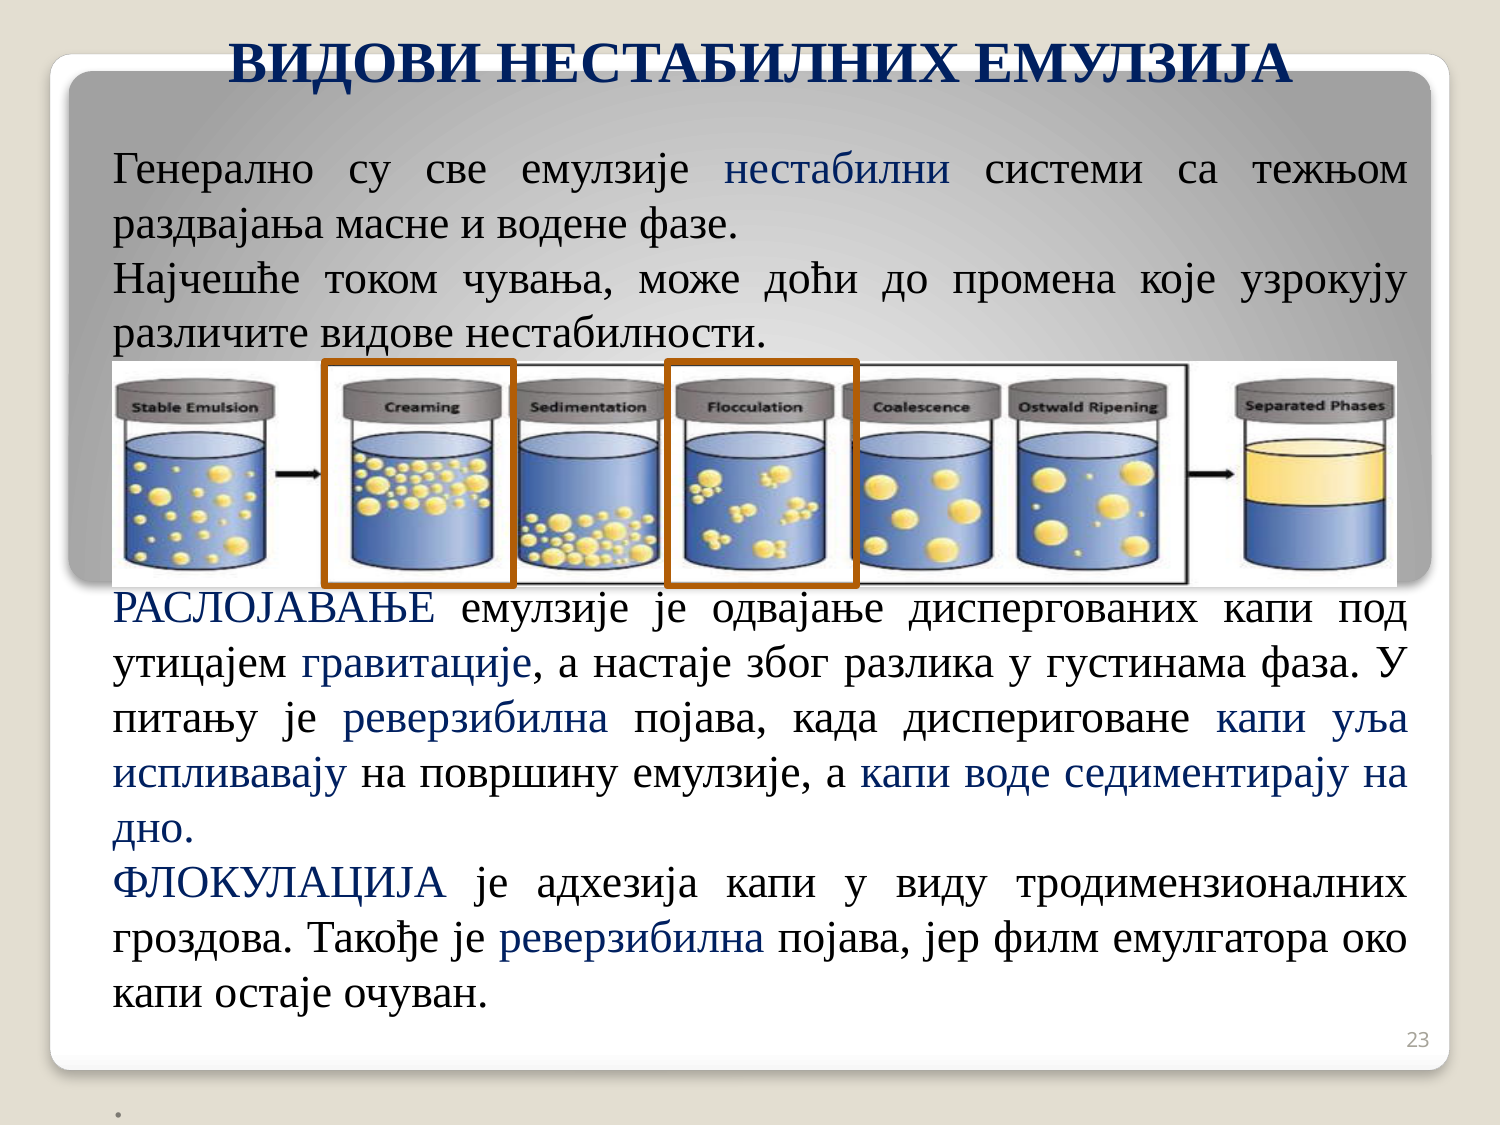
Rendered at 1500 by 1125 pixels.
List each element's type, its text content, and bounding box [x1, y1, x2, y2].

title ВИДОВИ НЕСТАБИЛНИХ ЕМУЛЗИЈА [123, 0, 1399, 102]
slide_number 23 [1369, 1002, 1445, 1063]
picture [111, 361, 1397, 587]
subtitle Генерално су све емулзије нестабилни системи са тежњом раздвајања масне и водене фазе. Најчешће током чувања, може доћи до промена које узрокују различите видове нестабилности. РАСЛОЈАВАЊЕ емулзије је одвајање диспергованих капи под утицајем гравитације, а настаје због разлика у густинама фаза. У питању је реверзибилна појава, када диспериговане капи уља испливавају на површину емулзије, а капи воде седиментирају на дно. ФЛОКУЛАЦИЈА је адхезија капи у виду тродимензионалних гроздова. Такође је реверзибилна појава, јер филм емулгатора око капи остаје очуван. . [76, 137, 1424, 1071]
